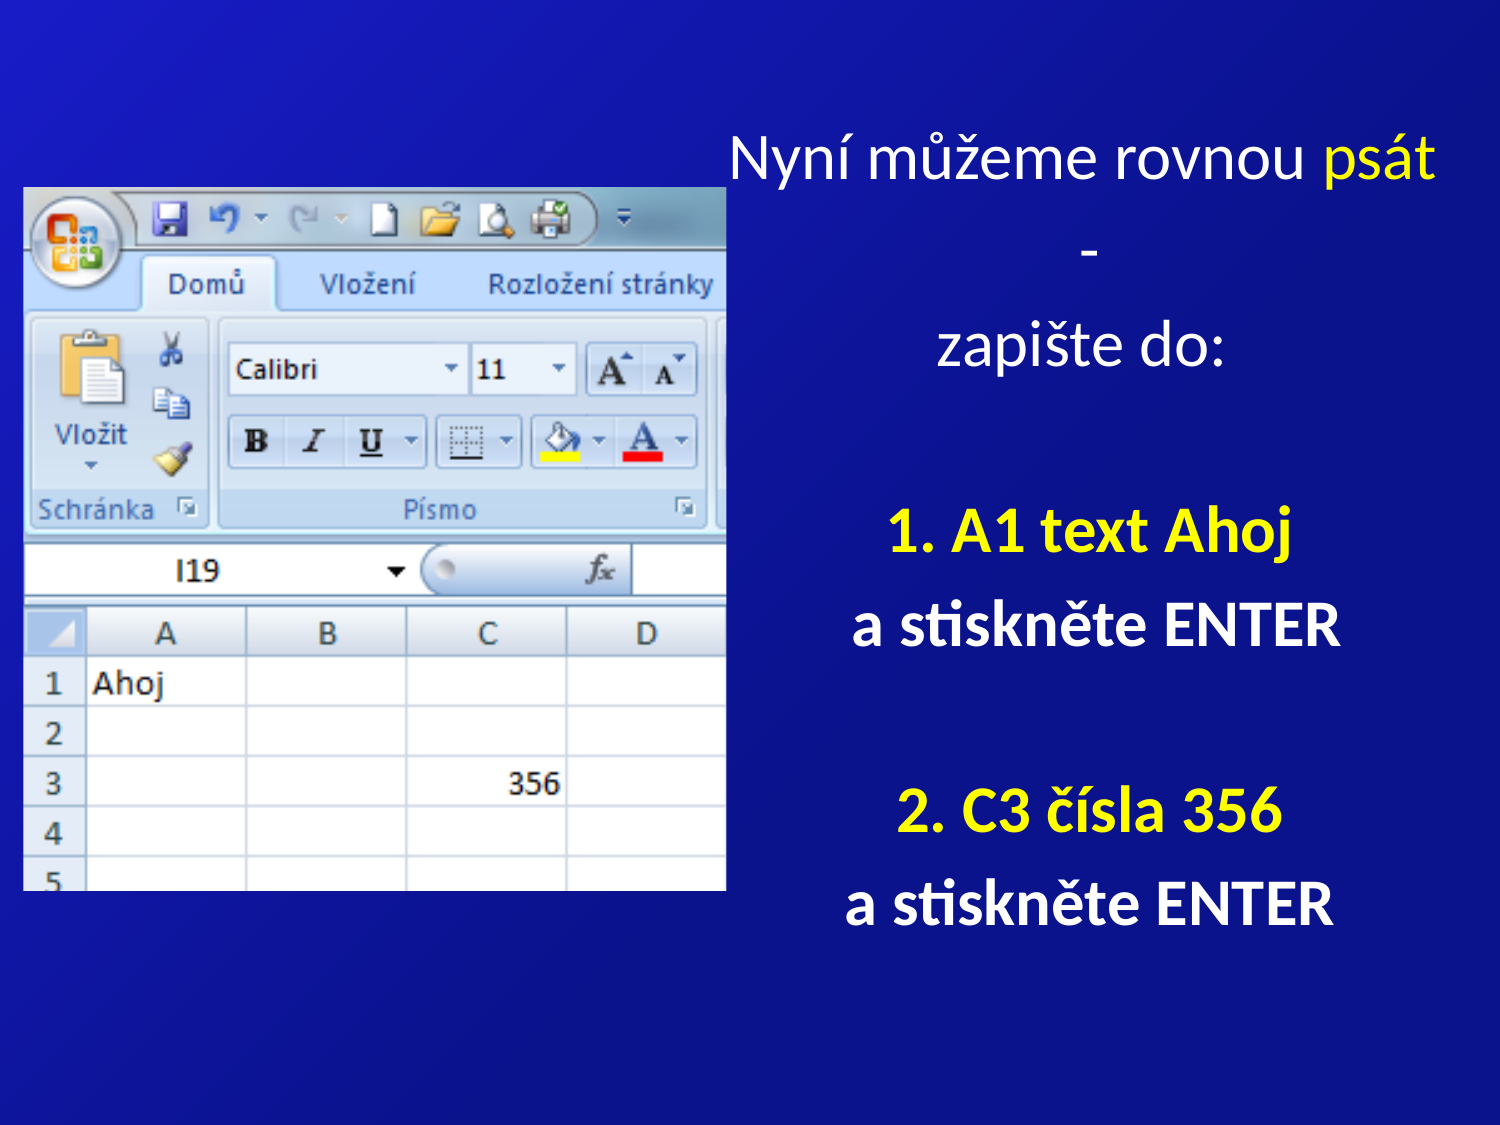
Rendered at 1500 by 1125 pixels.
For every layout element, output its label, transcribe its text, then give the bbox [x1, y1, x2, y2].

text_box Nyní můžeme rovnou psát - zapište do: 1. A1 text Ahoj a stiskněte ENTER 2. C3 čísla 356 a stiskněte ENTER [679, 105, 1500, 844]
picture [23, 187, 727, 891]
